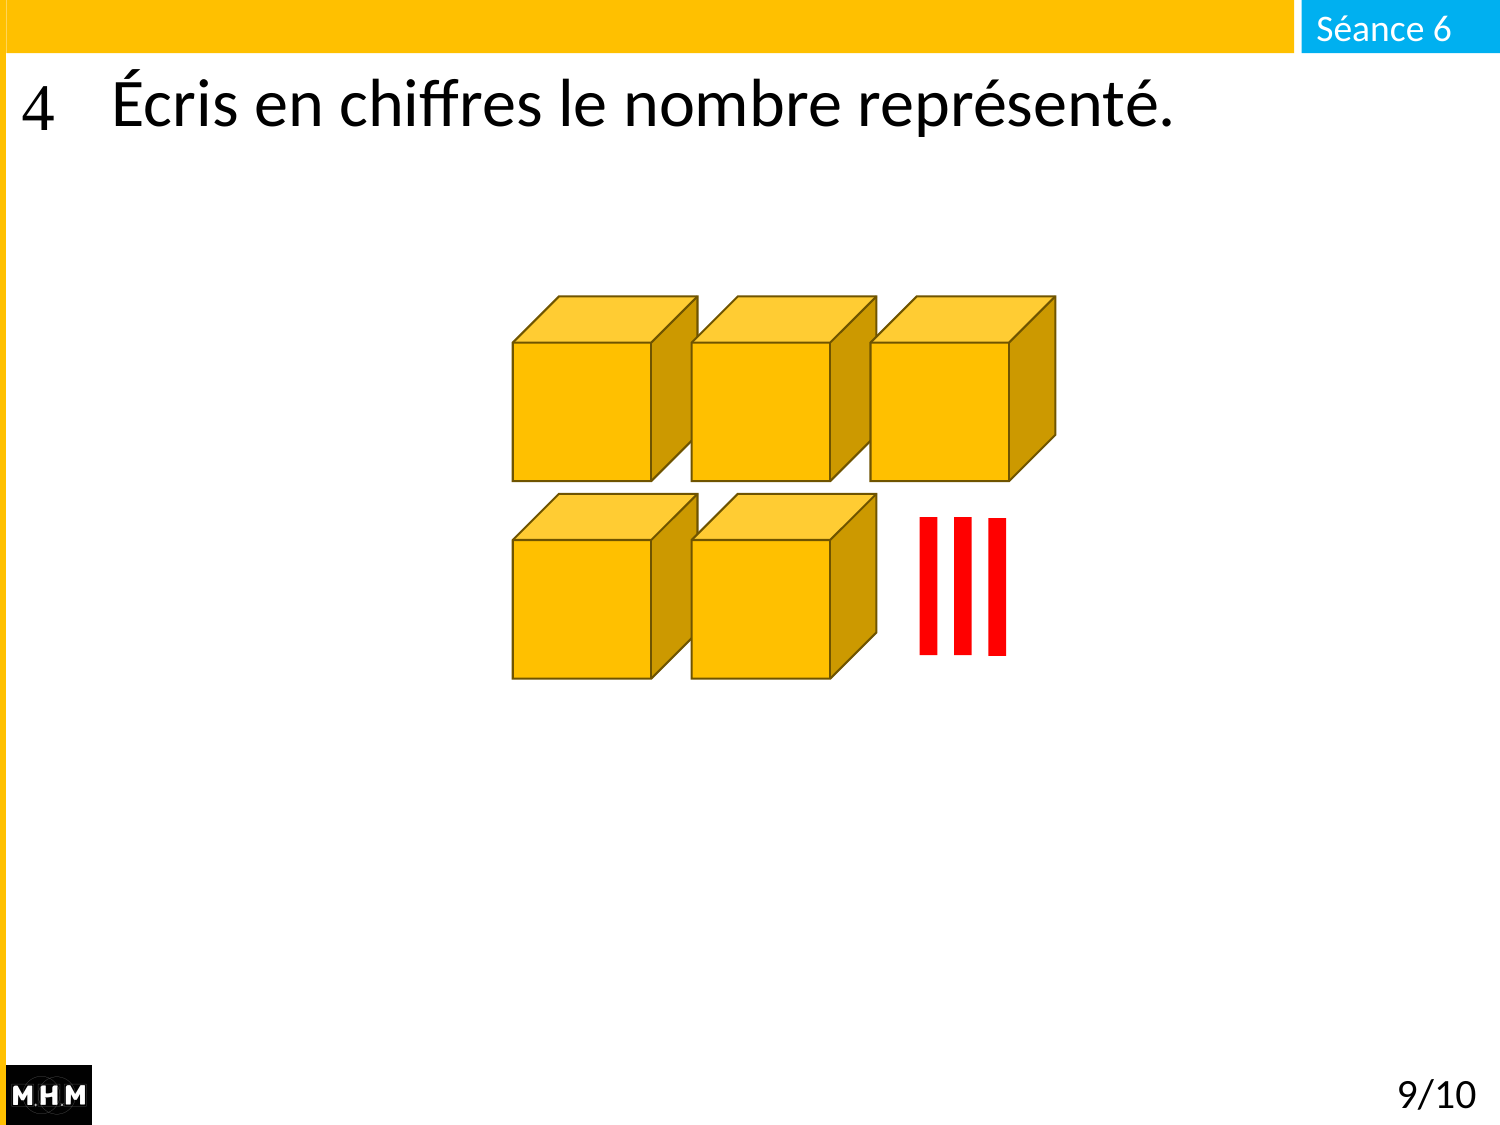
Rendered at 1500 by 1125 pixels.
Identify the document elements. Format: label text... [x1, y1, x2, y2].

title Écris en chiffres le nombre représenté. [96, 60, 1391, 150]
text_box [869, 295, 1057, 483]
text_box [919, 516, 938, 656]
text_box [953, 516, 973, 656]
text_box [511, 492, 699, 680]
text_box [690, 492, 878, 680]
list 9/10 [1373, 1064, 1500, 1125]
text_box [987, 517, 1007, 657]
text_box [511, 295, 699, 483]
picture [6, 1065, 92, 1125]
text_box [690, 295, 878, 483]
